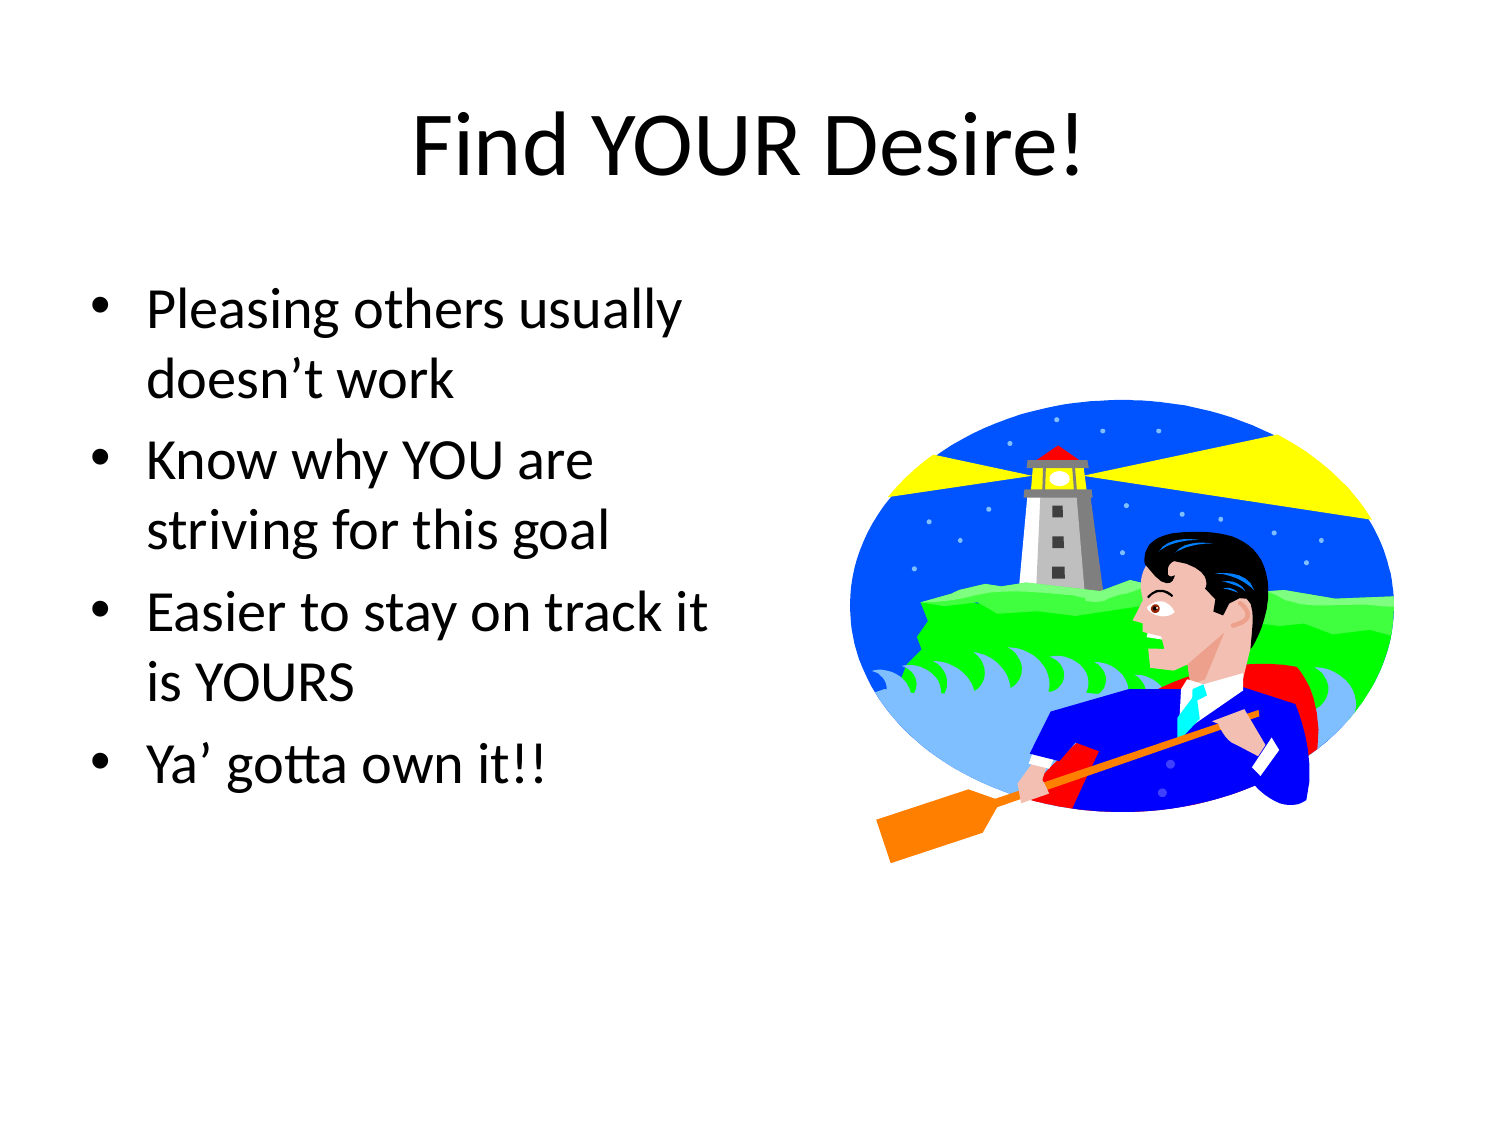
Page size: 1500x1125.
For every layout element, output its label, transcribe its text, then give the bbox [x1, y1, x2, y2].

list Pleasing others usually doesn’t work Know why YOU are striving for this goal Easier to stay on track it is YOURS Ya’ gotta own it!! [75, 262, 738, 1005]
title Find YOUR Desire! [75, 45, 1425, 233]
picture [849, 399, 1395, 864]
